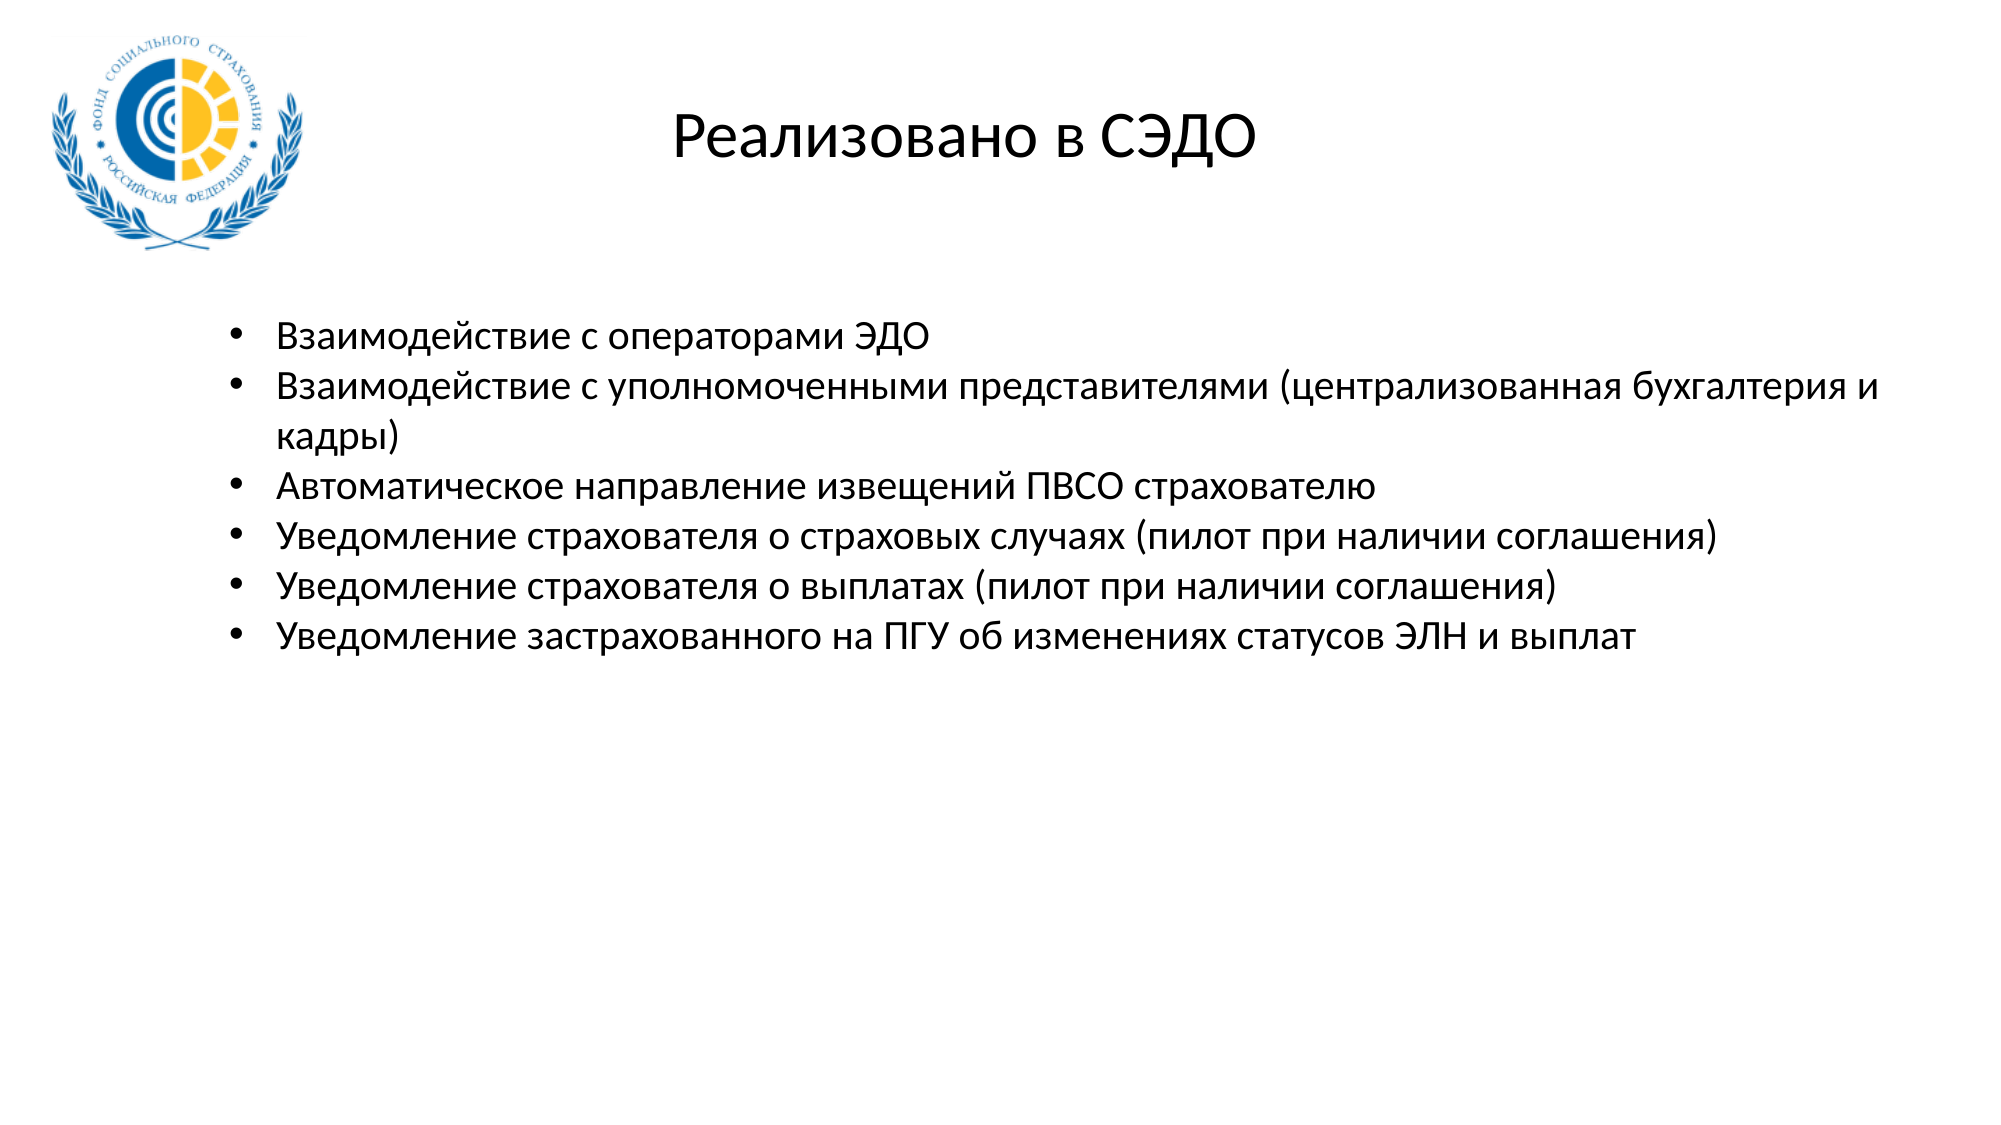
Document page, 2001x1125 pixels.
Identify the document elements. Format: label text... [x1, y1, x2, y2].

text_box Реализовано в СЭДО [307, 83, 1679, 179]
text_box Взаимодействие с операторами ЭДО Взаимодействие с уполномоченными представителями (централизованная бухгалтерия и кадры) Автоматическое направление извещений ПВСО страхователю Уведомление страхователя о страховых случаях (пилот при наличии соглашения) Уведомление страхователя о выплатах (пилот при наличии соглашения) Уведомление застрахованного на ПГУ об изменениях статусов ЭЛН и выплат [139, 300, 2000, 766]
picture [51, 35, 307, 252]
